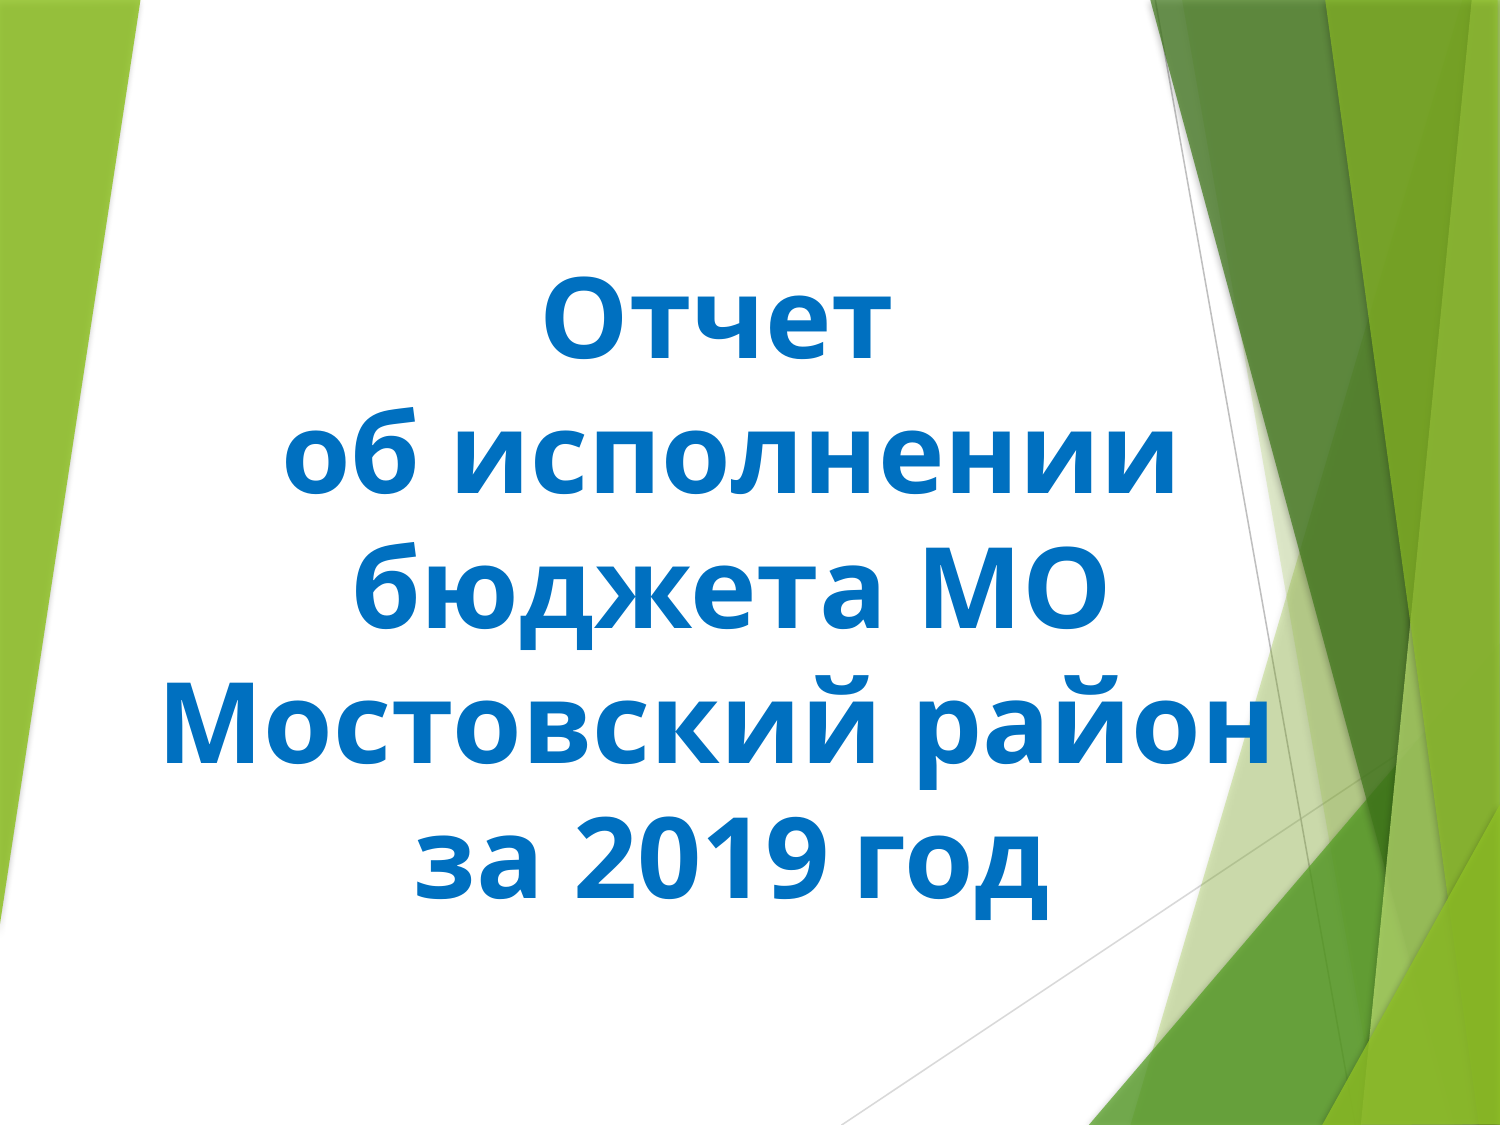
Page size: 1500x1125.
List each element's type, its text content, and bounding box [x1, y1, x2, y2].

title Отчет об исполнении бюджета МО Мостовский район за 2019 год [87, 224, 1376, 929]
